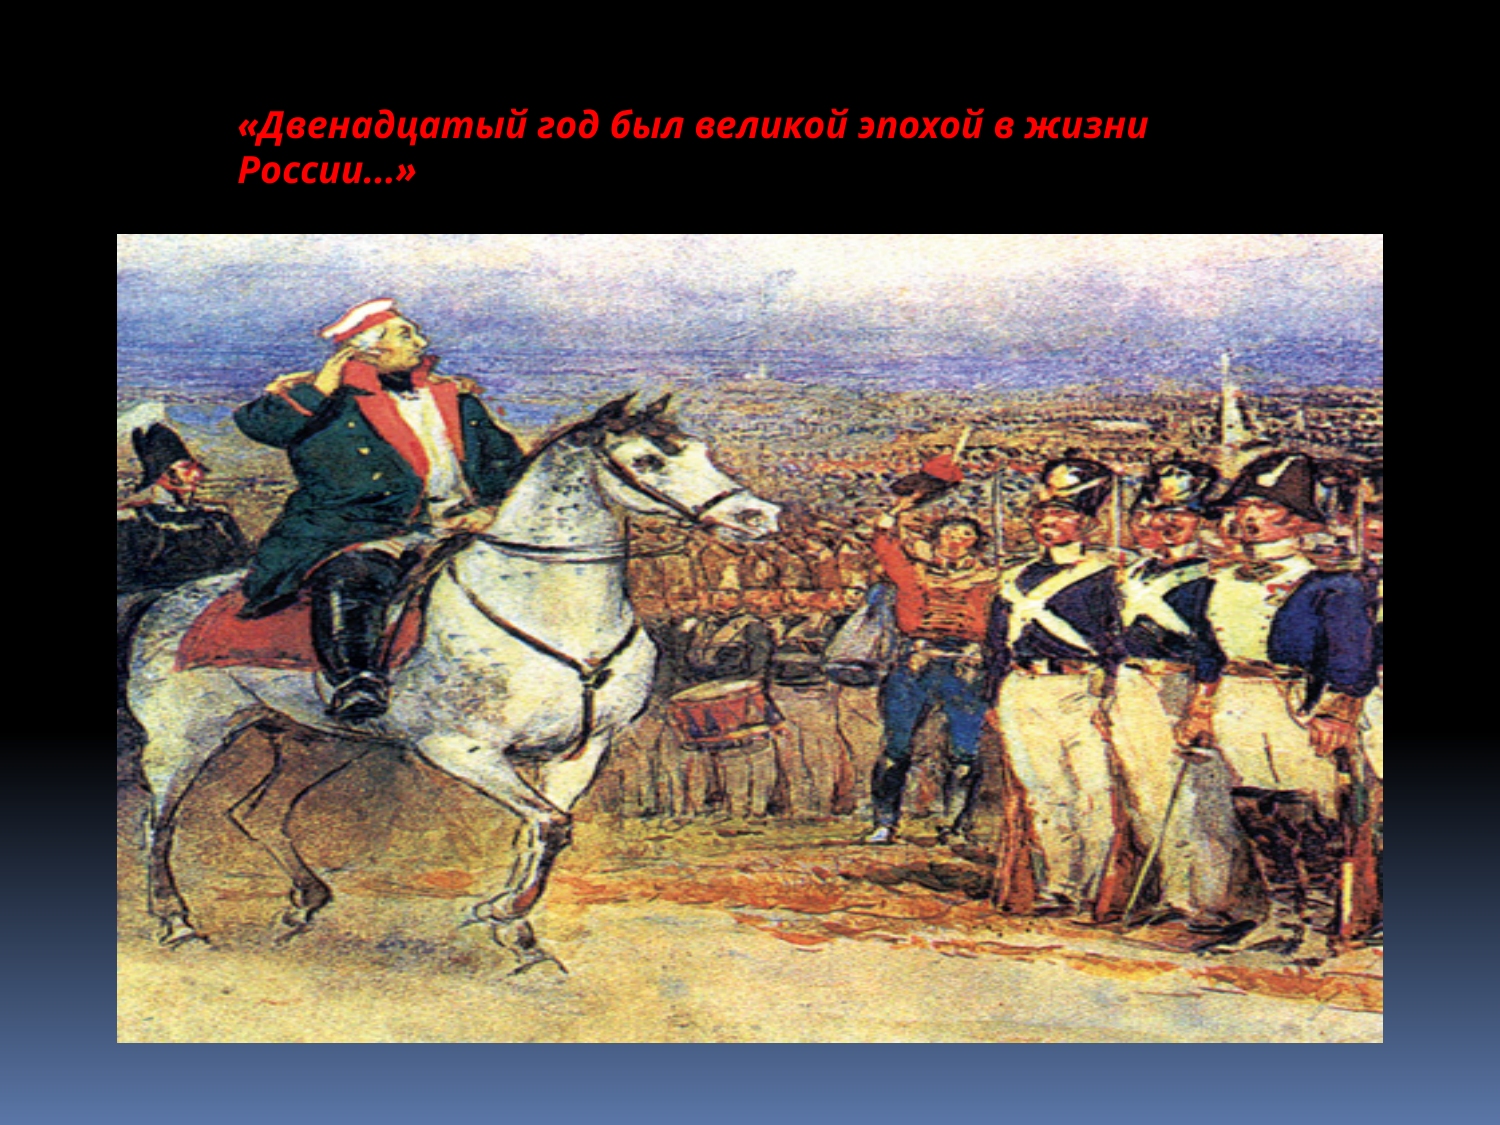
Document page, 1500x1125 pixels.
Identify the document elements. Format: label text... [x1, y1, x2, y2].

text_box «Двенадцатый год был великой эпохой в жизни России...» В. Г. Белинский [222, 93, 1301, 226]
picture [116, 233, 1384, 1044]
